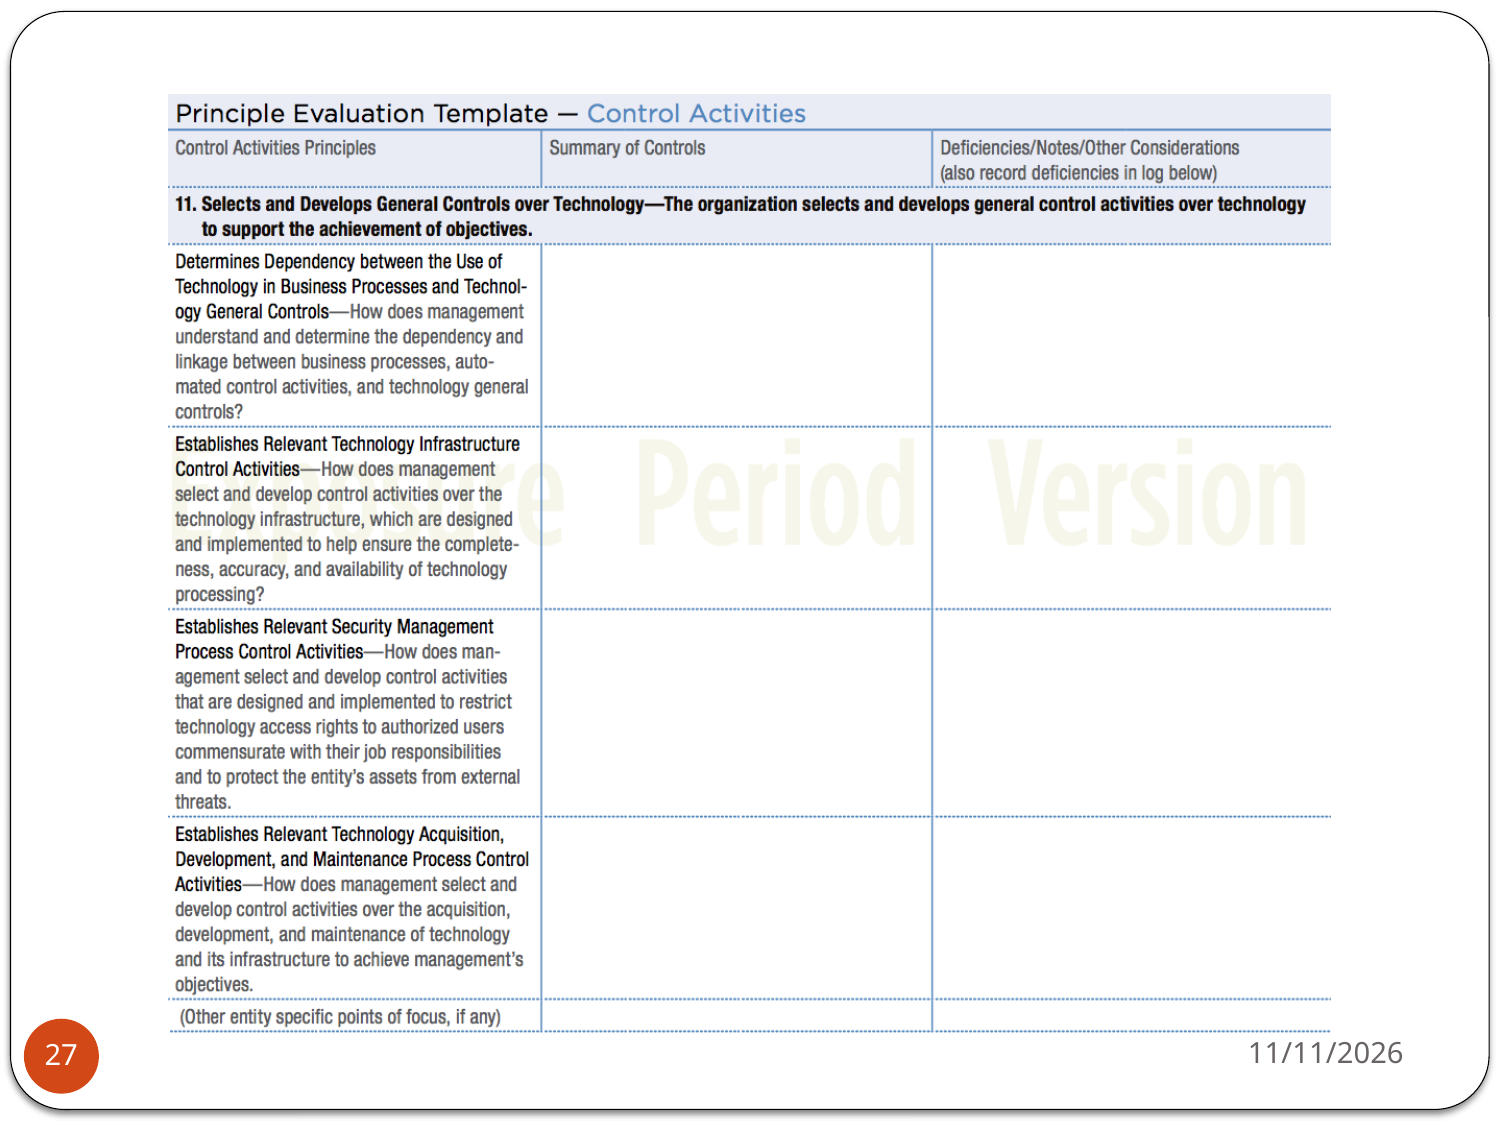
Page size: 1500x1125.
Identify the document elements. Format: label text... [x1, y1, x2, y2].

picture [168, 92, 1332, 1033]
slide_number 27 [23, 1018, 99, 1094]
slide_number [1012, 1015, 1419, 1094]
